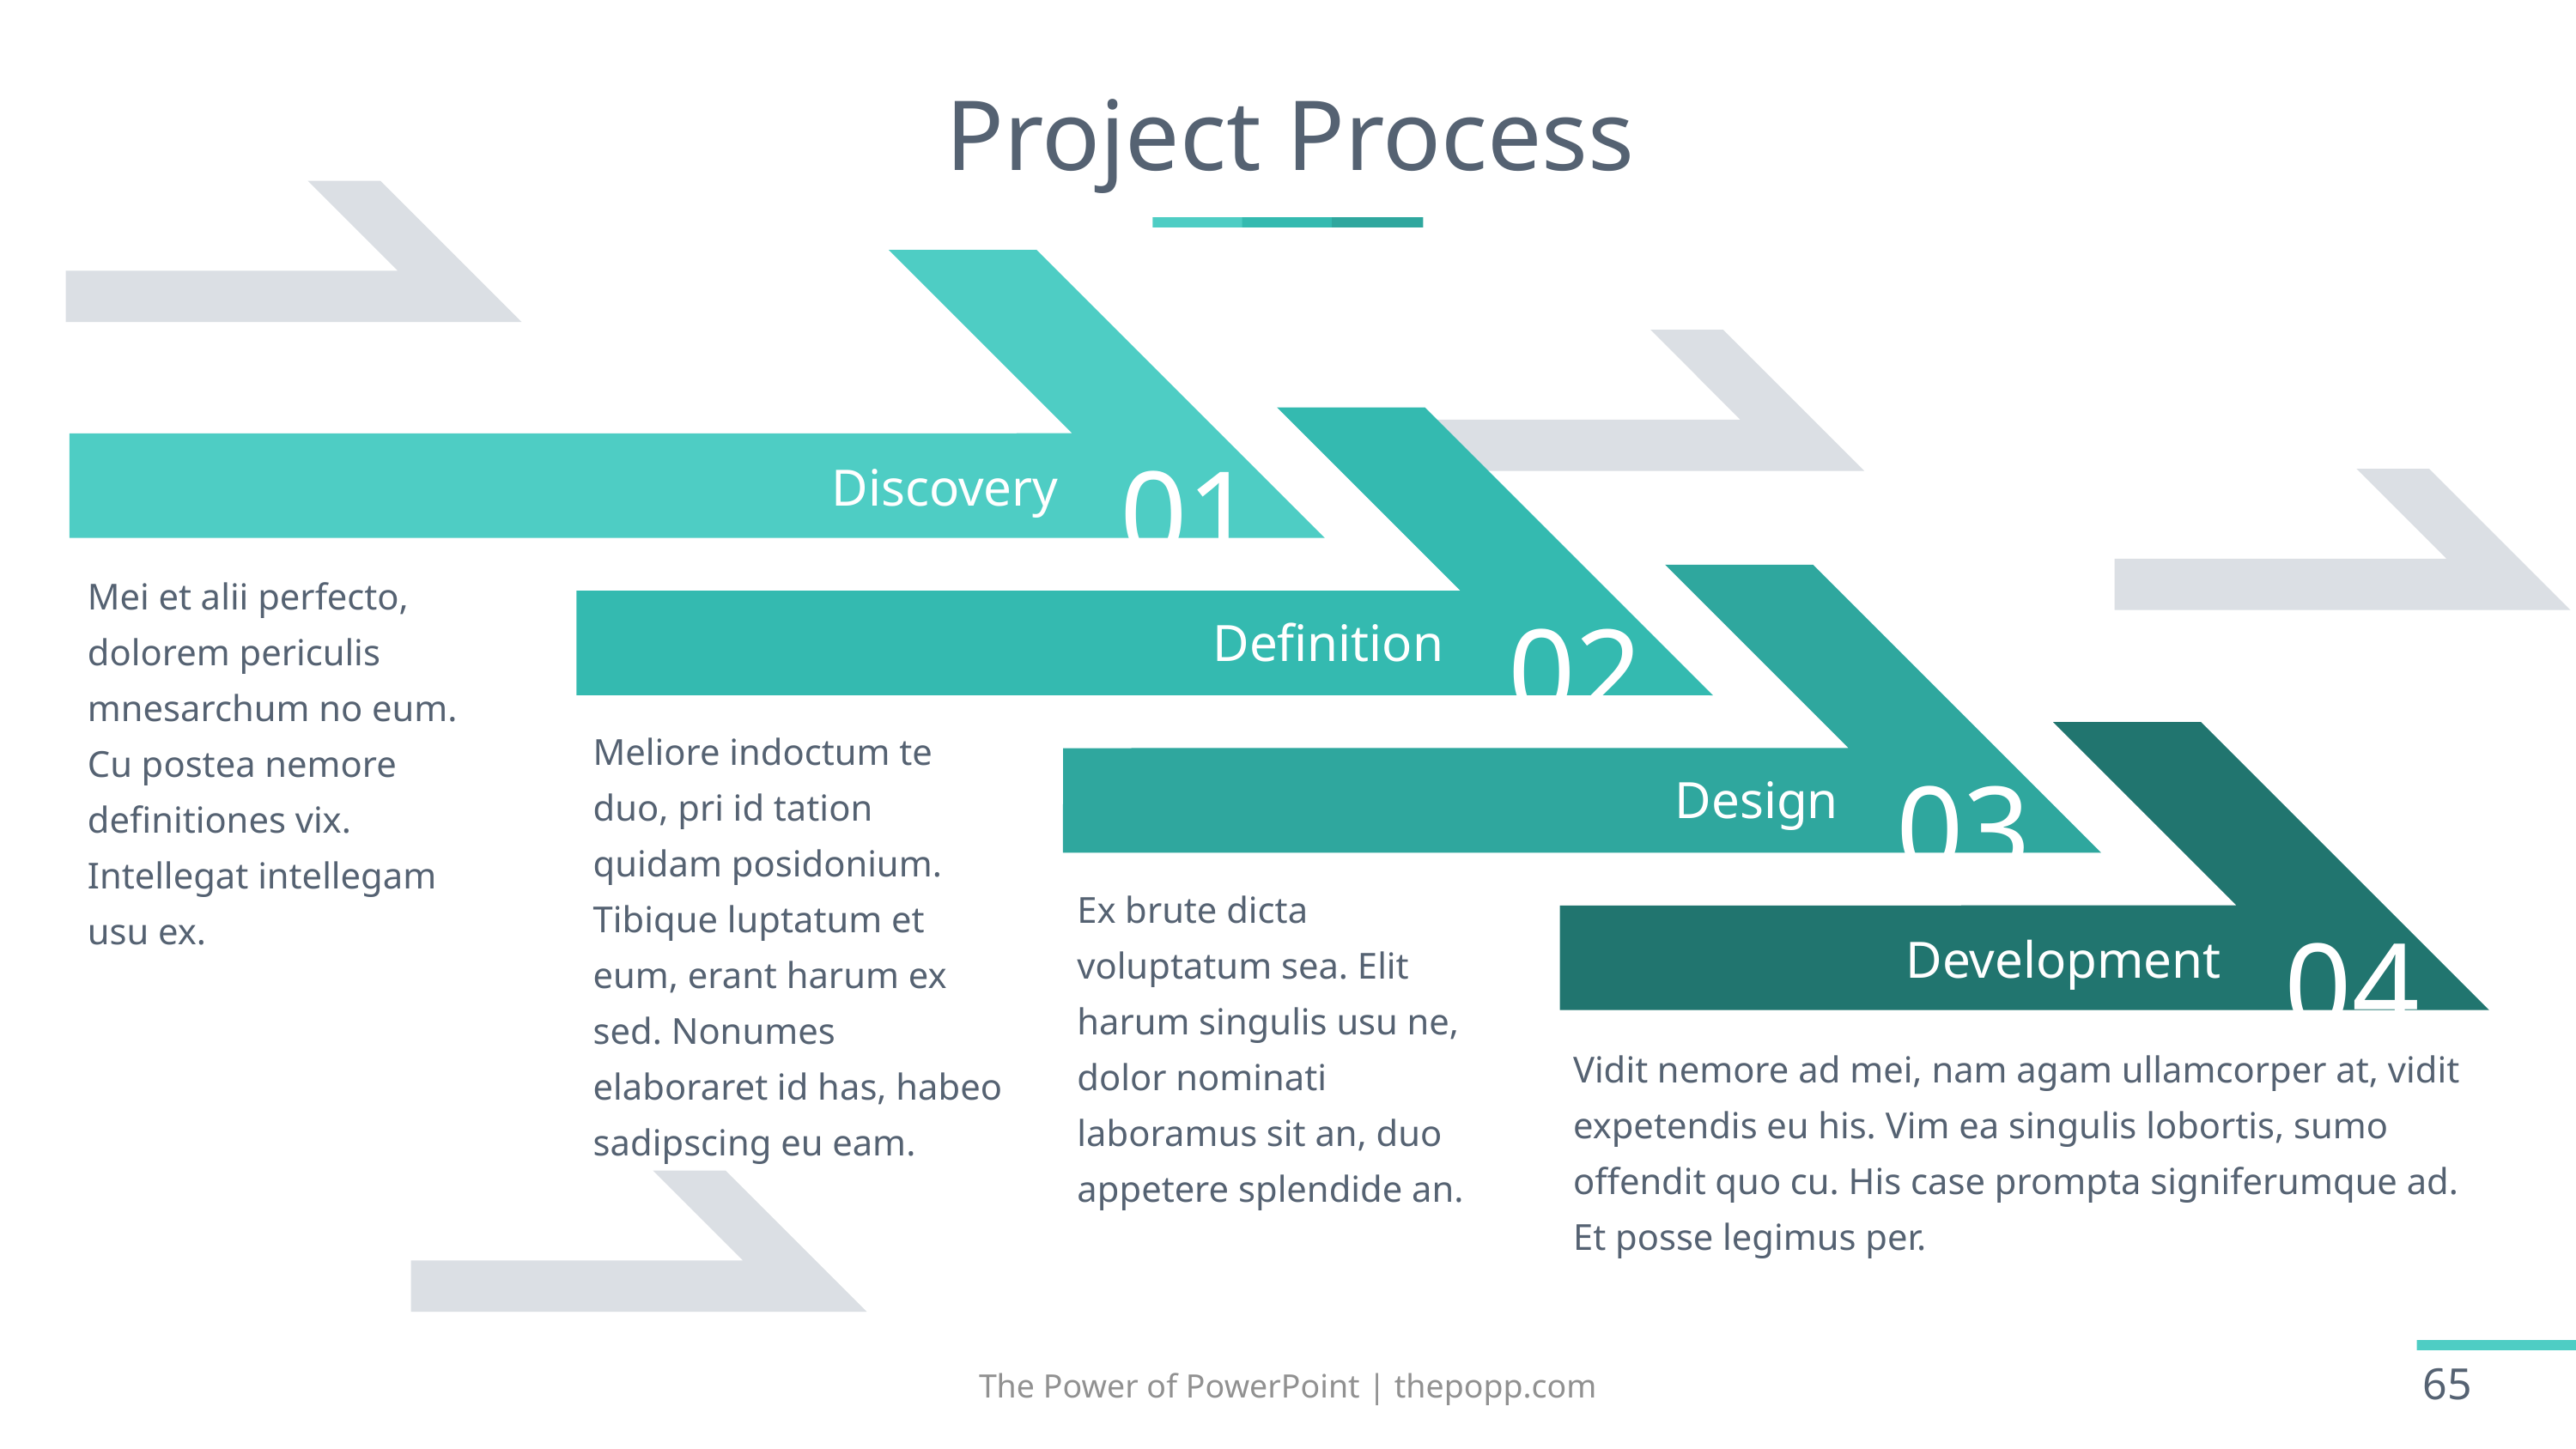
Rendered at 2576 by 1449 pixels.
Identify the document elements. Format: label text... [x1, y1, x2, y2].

list Vidit nemore ad mei, nam agam ullamcorper at, vidit expetendis eu his. Vim ea singulis lobortis, sumo offendit quo cu. His case prompta signiferumque ad. Et posse legimus per. [1560, 1028, 2489, 1325]
list Meliore indoctum te duo, pri id tation quidam posidonium. Tibique luptatum et eum, erant harum ex sed. Nonumes elaboraret id has, habeo sadipscing eu eam. [580, 710, 1023, 1166]
list Ex brute dicta voluptatum sea. Elit harum singulis usu ne, dolor nominati laboramus sit an, duo appetere splendide an. [1064, 868, 1507, 1325]
footer The Power of PowerPoint | thepopp.com [853, 1349, 1723, 1427]
title Project Process [69, 49, 2512, 230]
list Design [1201, 746, 1851, 852]
list Discovery [421, 433, 1071, 539]
list Definition [806, 588, 1457, 694]
list Development [1584, 905, 2234, 1010]
slide_number 65 [2409, 1351, 2576, 1421]
list Mei et alii perfecto, dolorem periculis mnesarchum no eum. Cu postea nemore definitiones vix. Intellegat intellegam usu ex. [74, 555, 517, 1010]
